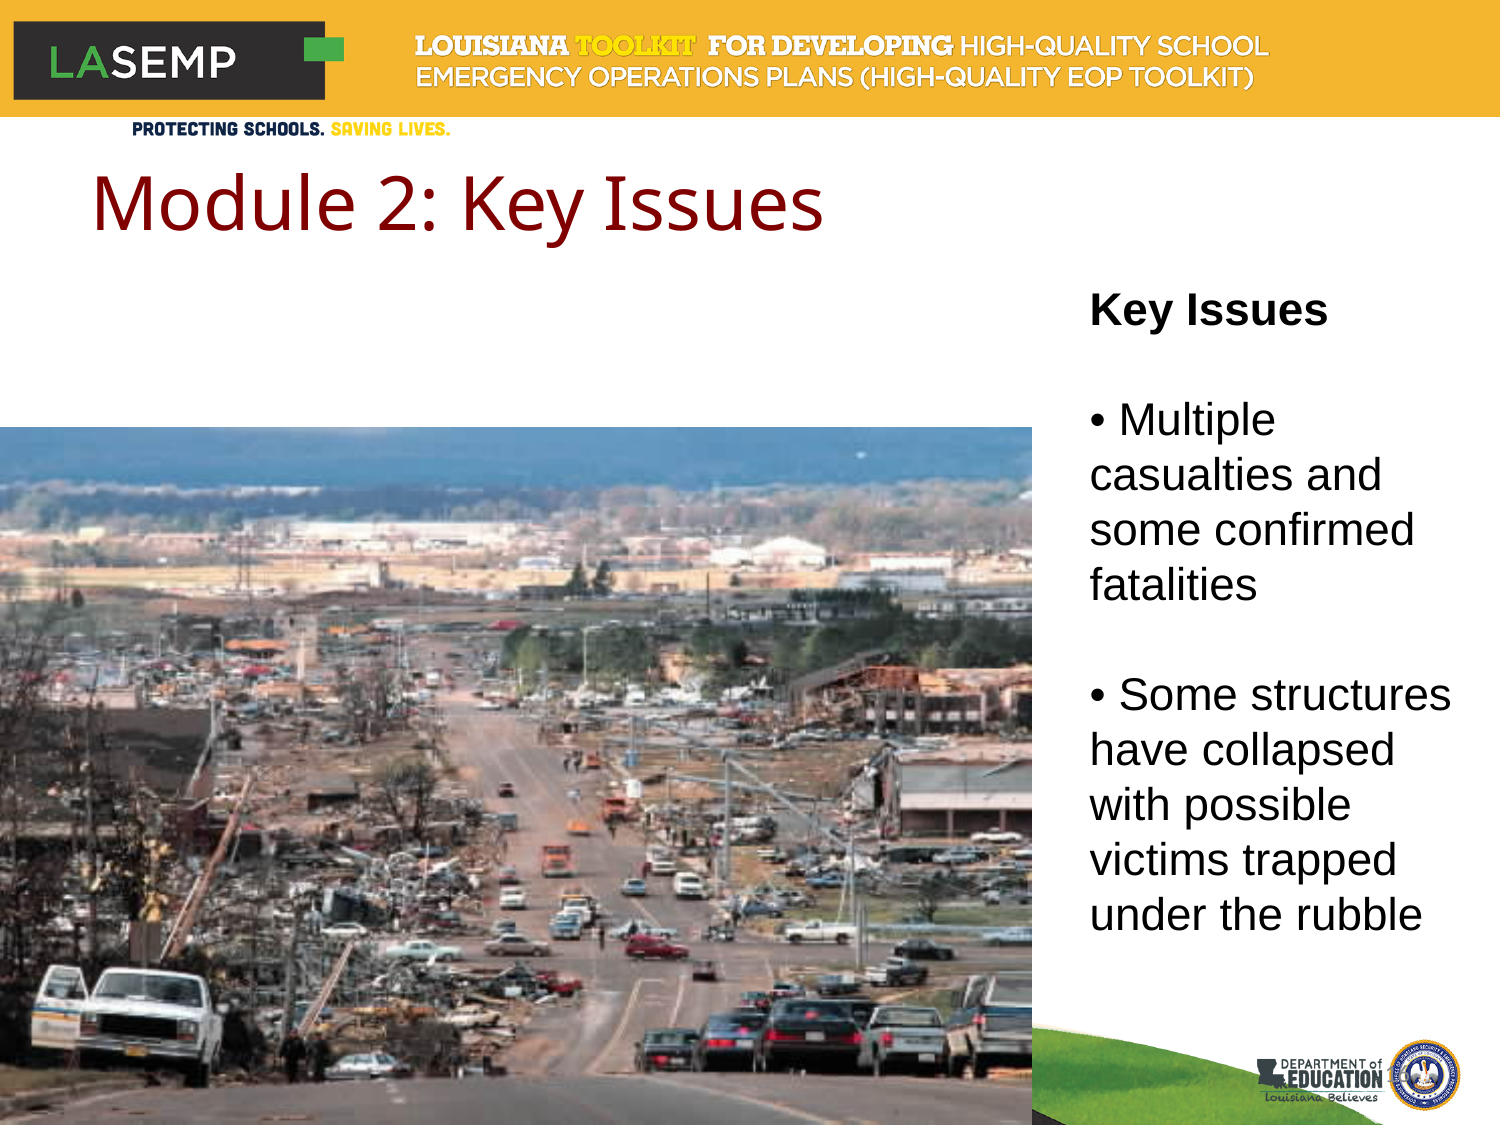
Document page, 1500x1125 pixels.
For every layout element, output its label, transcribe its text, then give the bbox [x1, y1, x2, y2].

title Module 2: Key Issues [75, 107, 1425, 295]
slide_number 16 [1074, 1042, 1425, 1103]
picture [0, 0, 1500, 1125]
text_box Key Issues • Multiple casualties and some confirmed fatalities • Some structures have collapsed with possible victims trapped under the rubble [1074, 272, 1472, 947]
